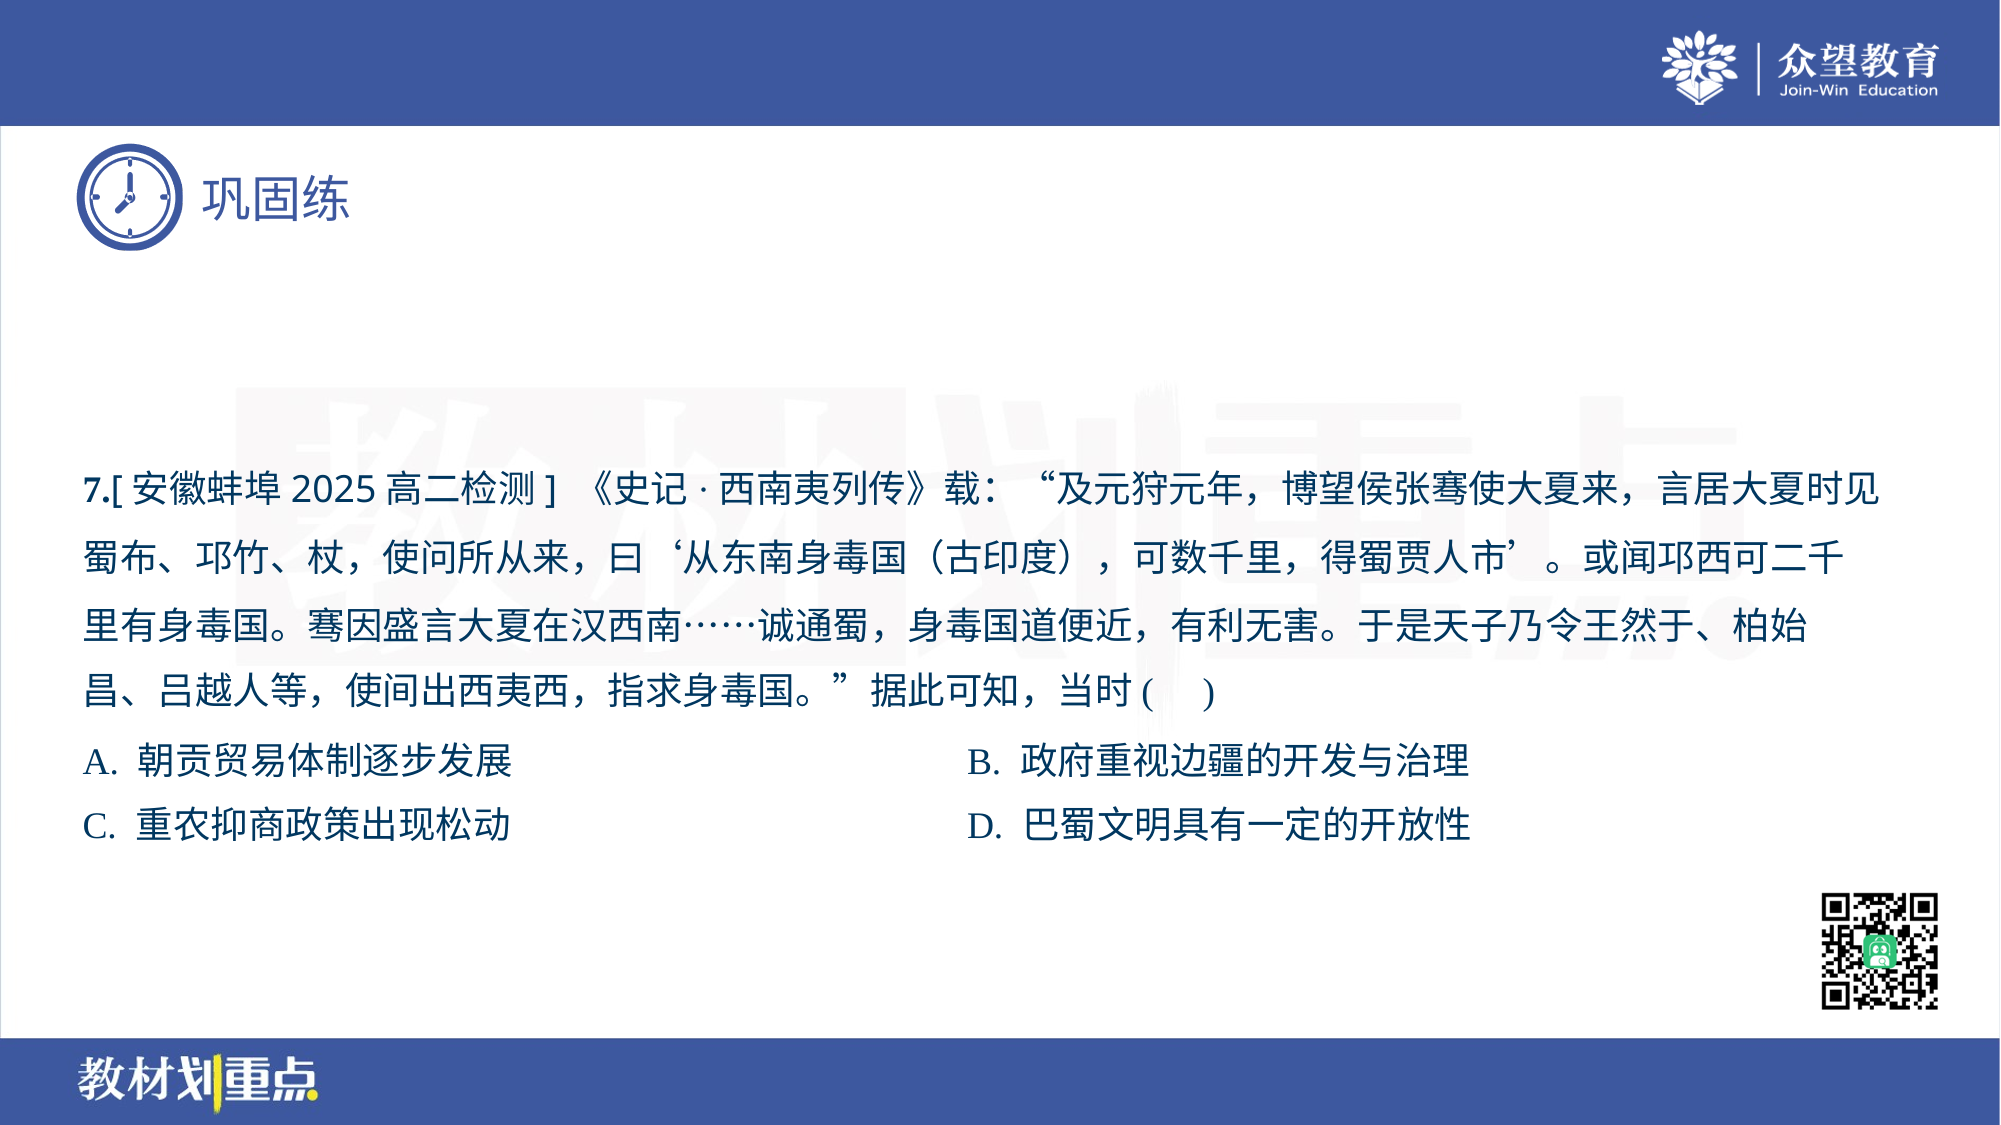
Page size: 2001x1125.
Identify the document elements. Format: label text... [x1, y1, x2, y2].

picture [0, 0, 2000, 1125]
text_box 7.[安徽蚌埠2025高二检测] 《史记·西南夷列传》载：“及元狩元年，博望侯张骞使大夏来，言居大夏时见 蜀布、邛竹、杖，使问所从来，曰‘从东南身毒国（古印度），可数千里，得蜀贾人市’。或闻邛西可二千 里有身毒国。骞因盛言大夏在汉西南……诚通蜀，身毒国道便近，有利无害。于是天子乃令王然于、柏始 昌、吕越人等，使间出西夷西，指求身毒国。”据此可知，当时( ) [82, 441, 1817, 706]
text_box A. 朝贡贸易体制逐步发展 B. 政府重视边疆的开发与治理 C. 重农抑商政策出现松动 D. 巴蜀文明具有一定的开放性 [82, 713, 1817, 840]
